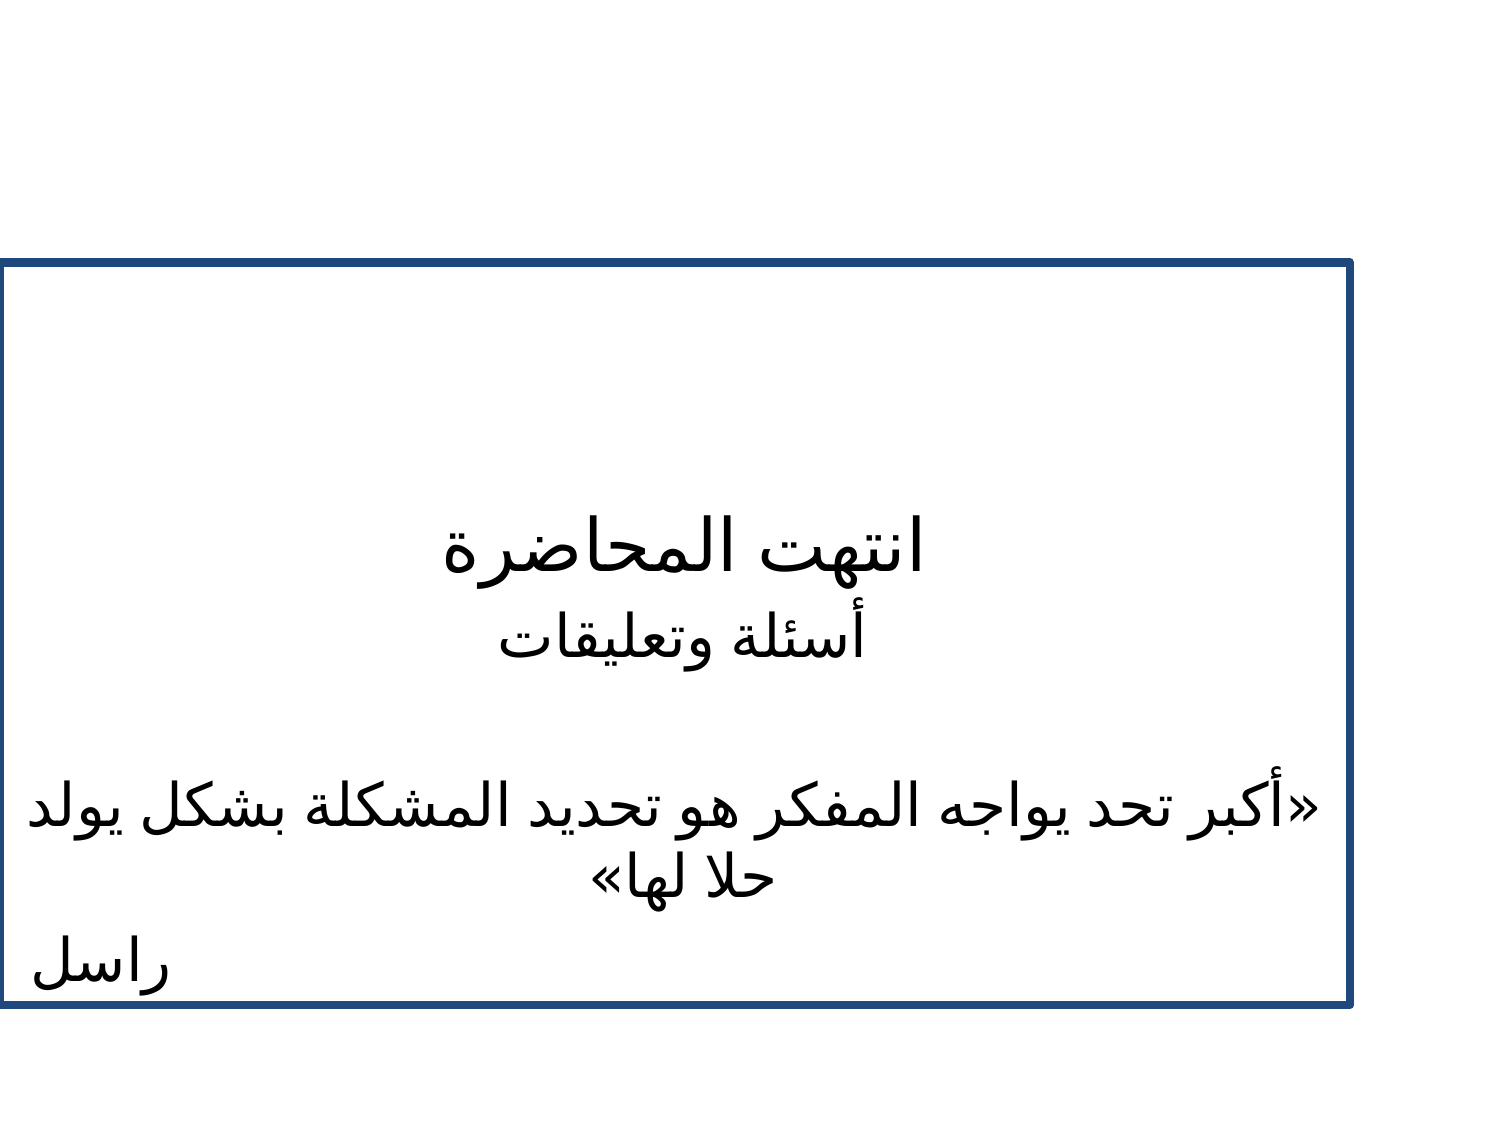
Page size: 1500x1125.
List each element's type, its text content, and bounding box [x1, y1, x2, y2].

list انتهت المحاضرة أسئلة وتعليقات «أكبر تحد يواجه المفكر هو تحديد المشكلة بشكل يولد حلا لها» راسل [0, 262, 1350, 1005]
